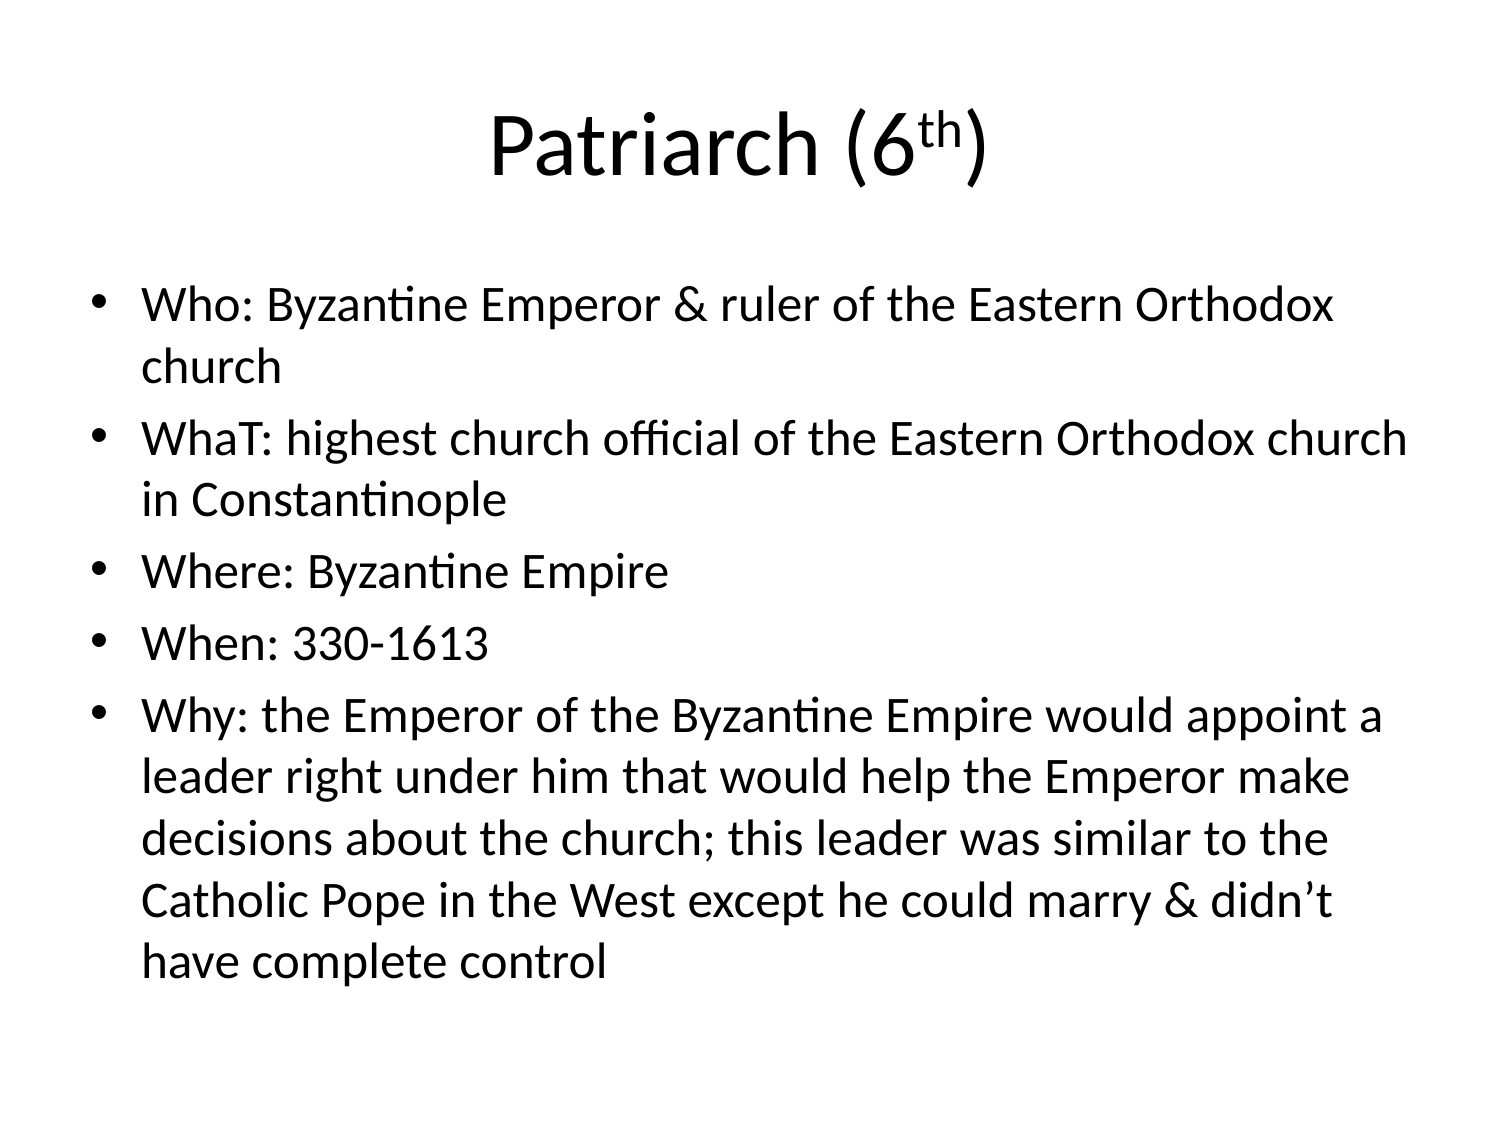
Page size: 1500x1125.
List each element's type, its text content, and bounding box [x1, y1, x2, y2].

title Patriarch (6th) [75, 45, 1425, 233]
list Who: Byzantine Emperor & ruler of the Eastern Orthodox church WhaT: highest church official of the Eastern Orthodox church in Constantinople Where: Byzantine Empire When: 330-1613 Why: the Emperor of the Byzantine Empire would appoint a leader right under him that would help the Emperor make decisions about the church; this leader was similar to the Catholic Pope in the West except he could marry & didn’t have complete control [75, 262, 1425, 1005]
